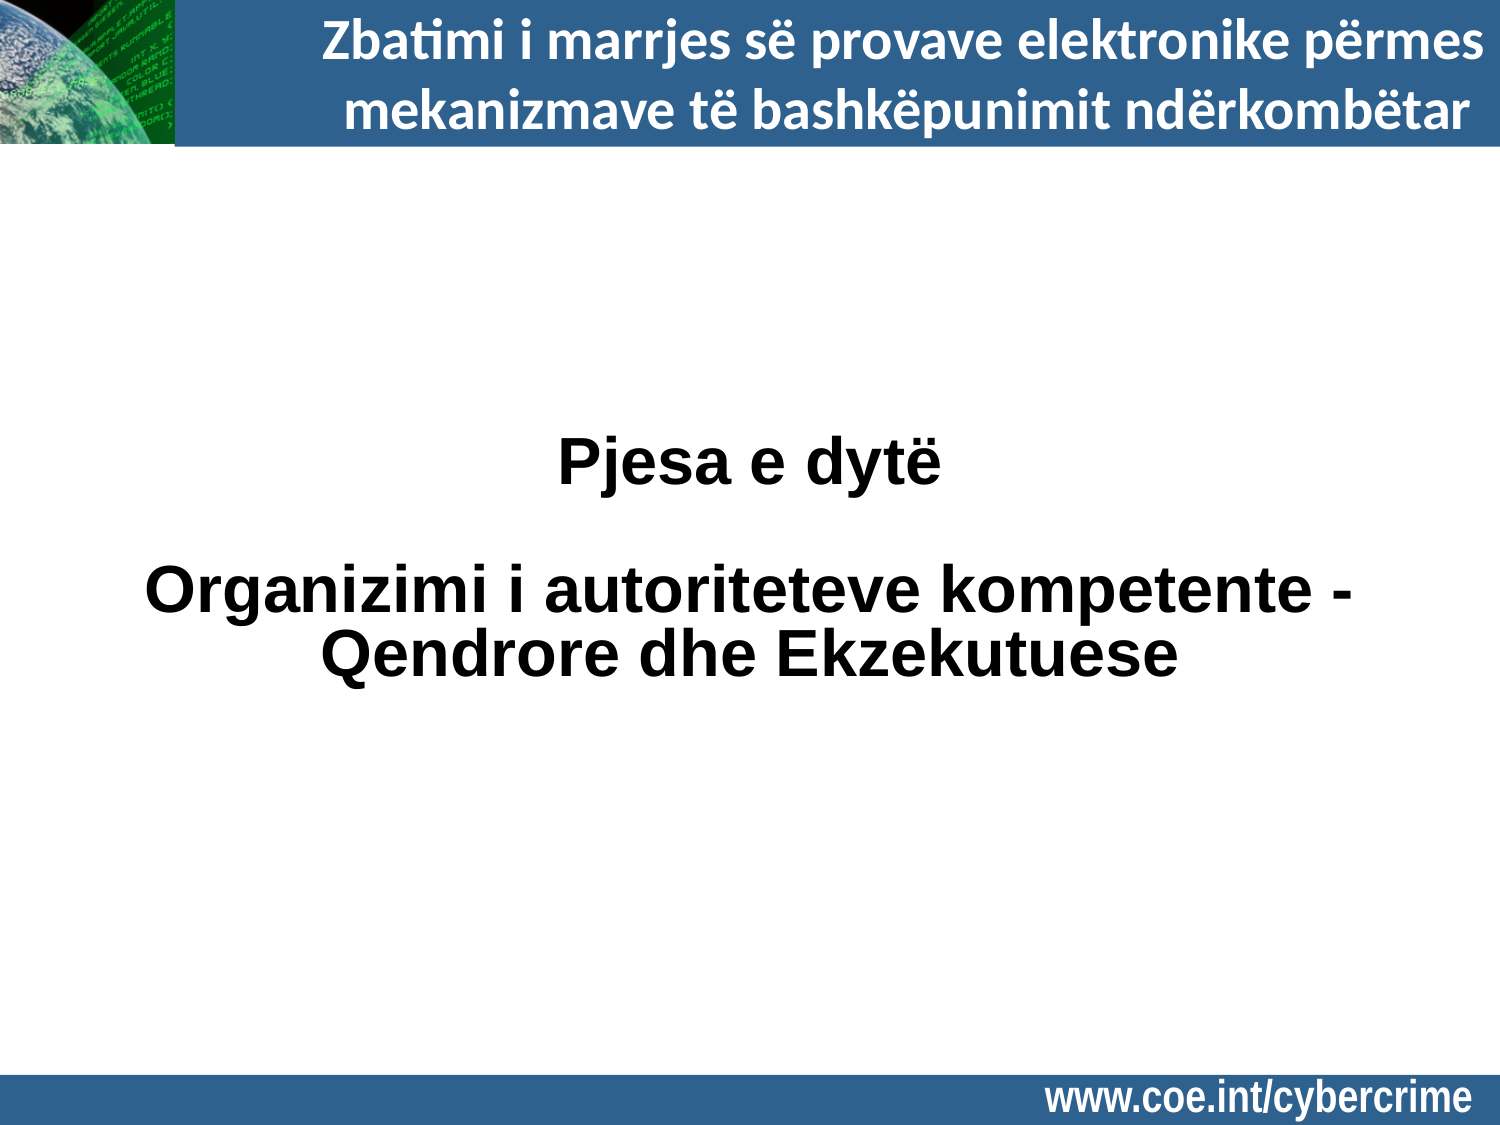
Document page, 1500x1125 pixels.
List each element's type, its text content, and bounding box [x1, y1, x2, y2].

picture [0, 0, 175, 144]
text_box [0, 1073, 1030, 1125]
text_box Zbatimi i marrjes së provave elektronike përmes mekanizmave të bashkëpunimit ndërkombëtar [177, 0, 1500, 149]
text_box Pjesa e dytë Organizimi i autoriteteve kompetente - Qendrore dhe Ekzekutuese [50, 425, 1450, 761]
text_box www.coe.int/cybercrime [1030, 1059, 1500, 1125]
